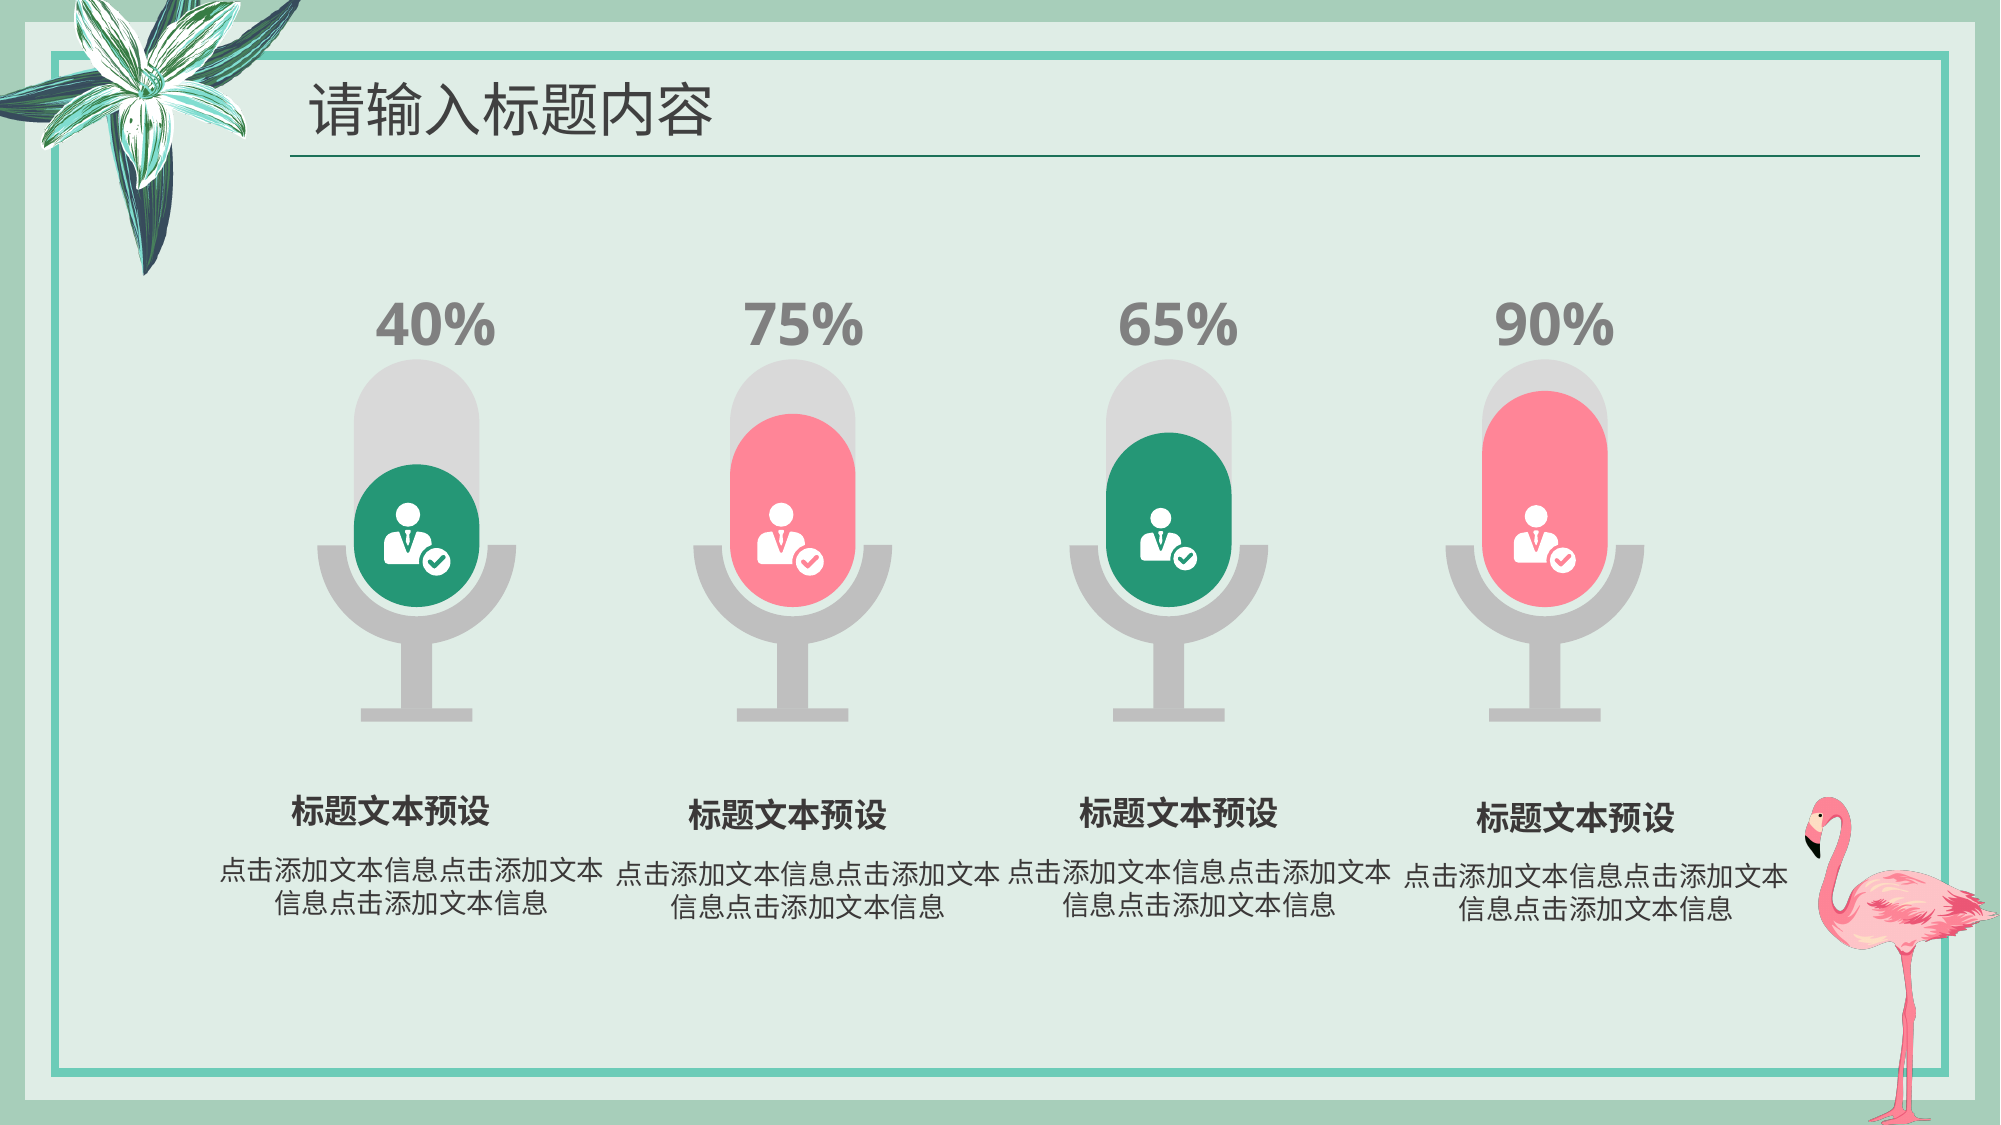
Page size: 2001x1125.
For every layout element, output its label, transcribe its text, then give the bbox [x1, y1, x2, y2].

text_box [1445, 278, 1645, 722]
picture [1805, 797, 2000, 1125]
text_box 标题文本预设 [256, 782, 527, 831]
text_box 标题文本预设 [1440, 788, 1712, 837]
text_box 标题文本预设 [652, 786, 923, 835]
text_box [317, 278, 517, 722]
text_box 标题文本预设 [1044, 784, 1315, 833]
text_box 请输入标题内容 [292, 65, 730, 151]
text_box 点击添加文本信息点击添加文本信息点击添加文本信息 [596, 849, 1020, 931]
picture [0, 0, 321, 280]
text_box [693, 278, 893, 722]
text_box 点击添加文本信息点击添加文本信息点击添加文本信息 [200, 845, 624, 926]
text_box 点击添加文本信息点击添加文本信息点击添加文本信息 [1384, 851, 1808, 982]
text_box 点击添加文本信息点击添加文本信息点击添加文本信息 [988, 847, 1412, 929]
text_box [1069, 278, 1269, 722]
